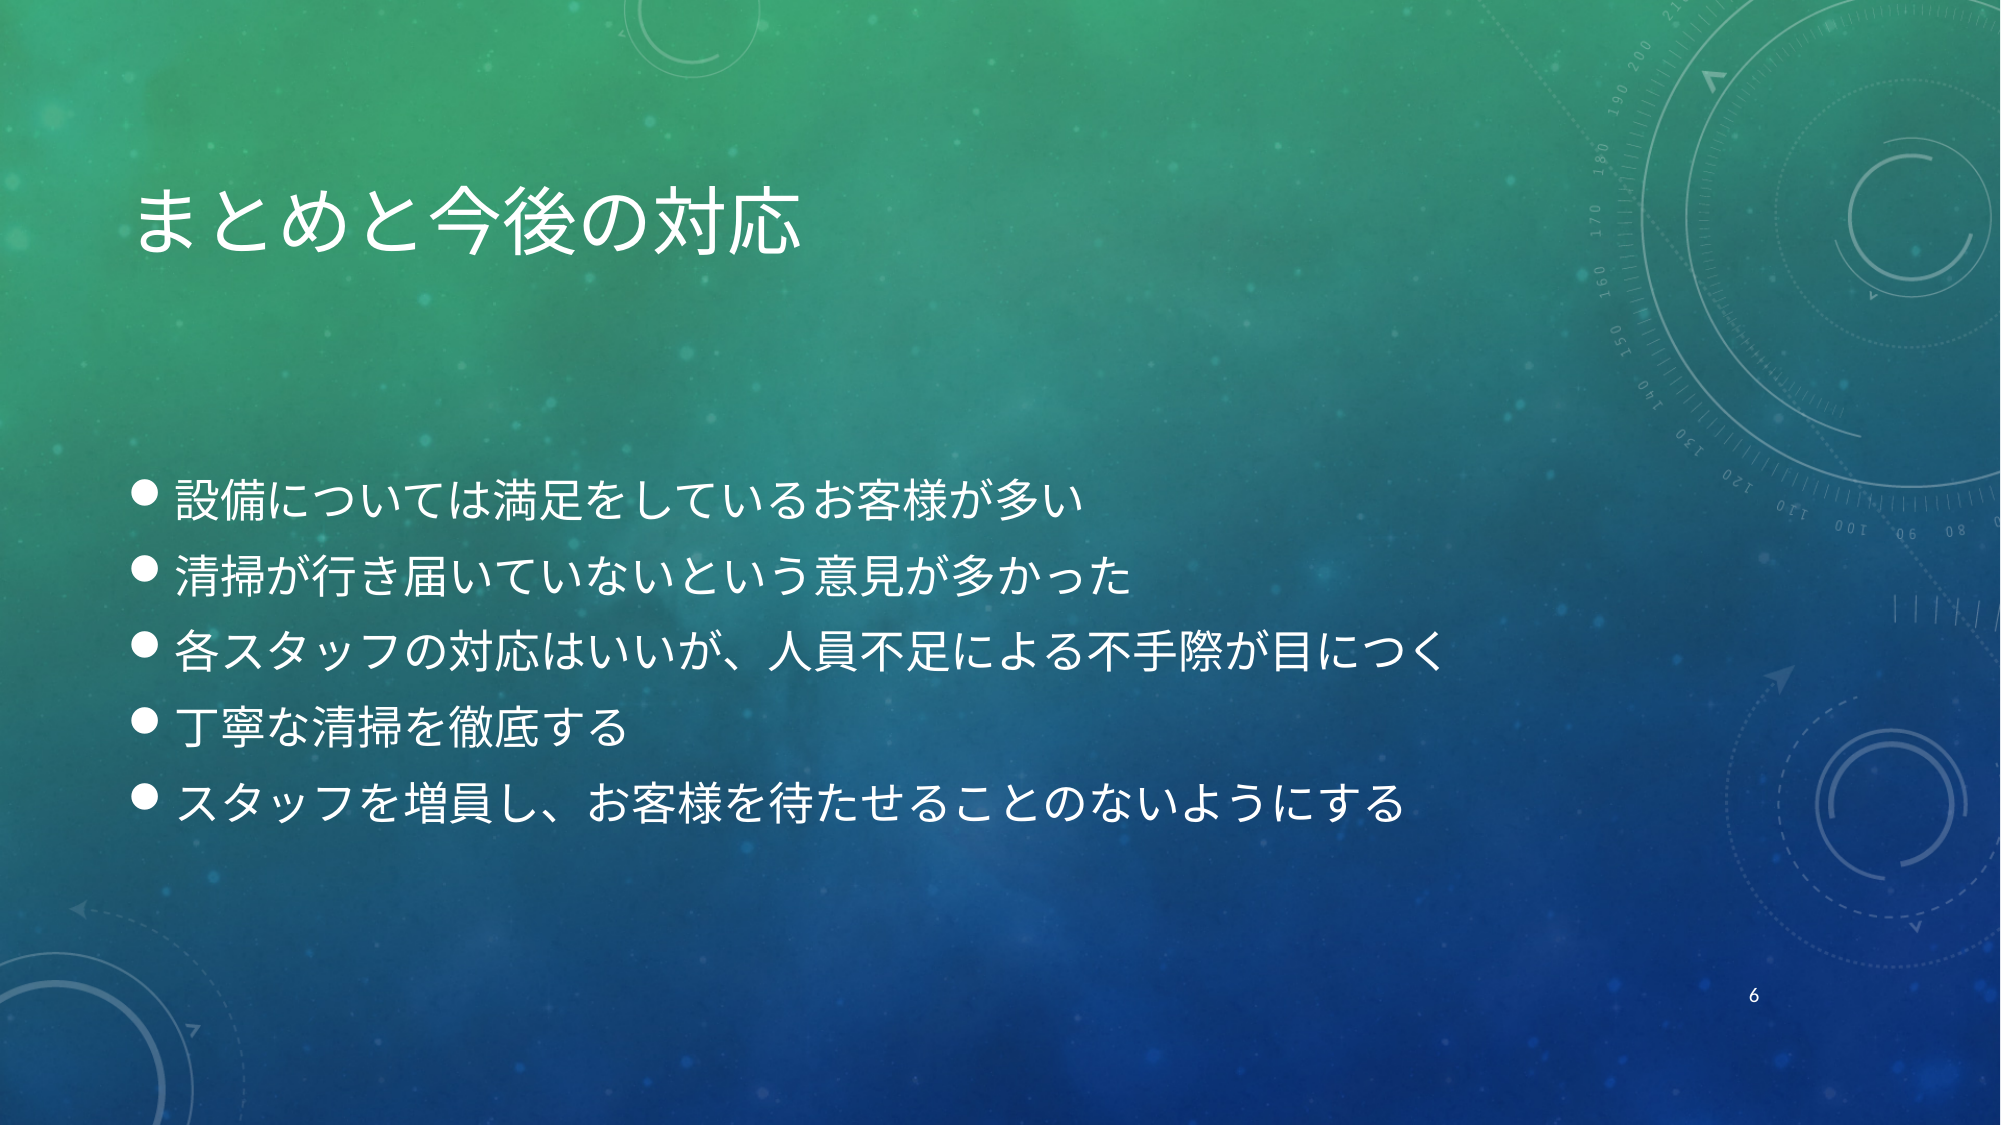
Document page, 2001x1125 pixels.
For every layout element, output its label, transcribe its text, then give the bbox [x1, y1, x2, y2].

slide_number 6 [1684, 963, 1775, 1025]
title まとめと今後の対応 [112, 99, 1775, 339]
picture [0, 0, 2001, 1125]
list 設備については満足をしているお客様が多い 清掃が行き届いていないという意見が多かった 各スタッフの対応はいいが、人員不足による不手際が目につく 丁寧な清掃を徹底する スタッフを増員し、お客様を待たせることのないようにする [112, 351, 1775, 950]
